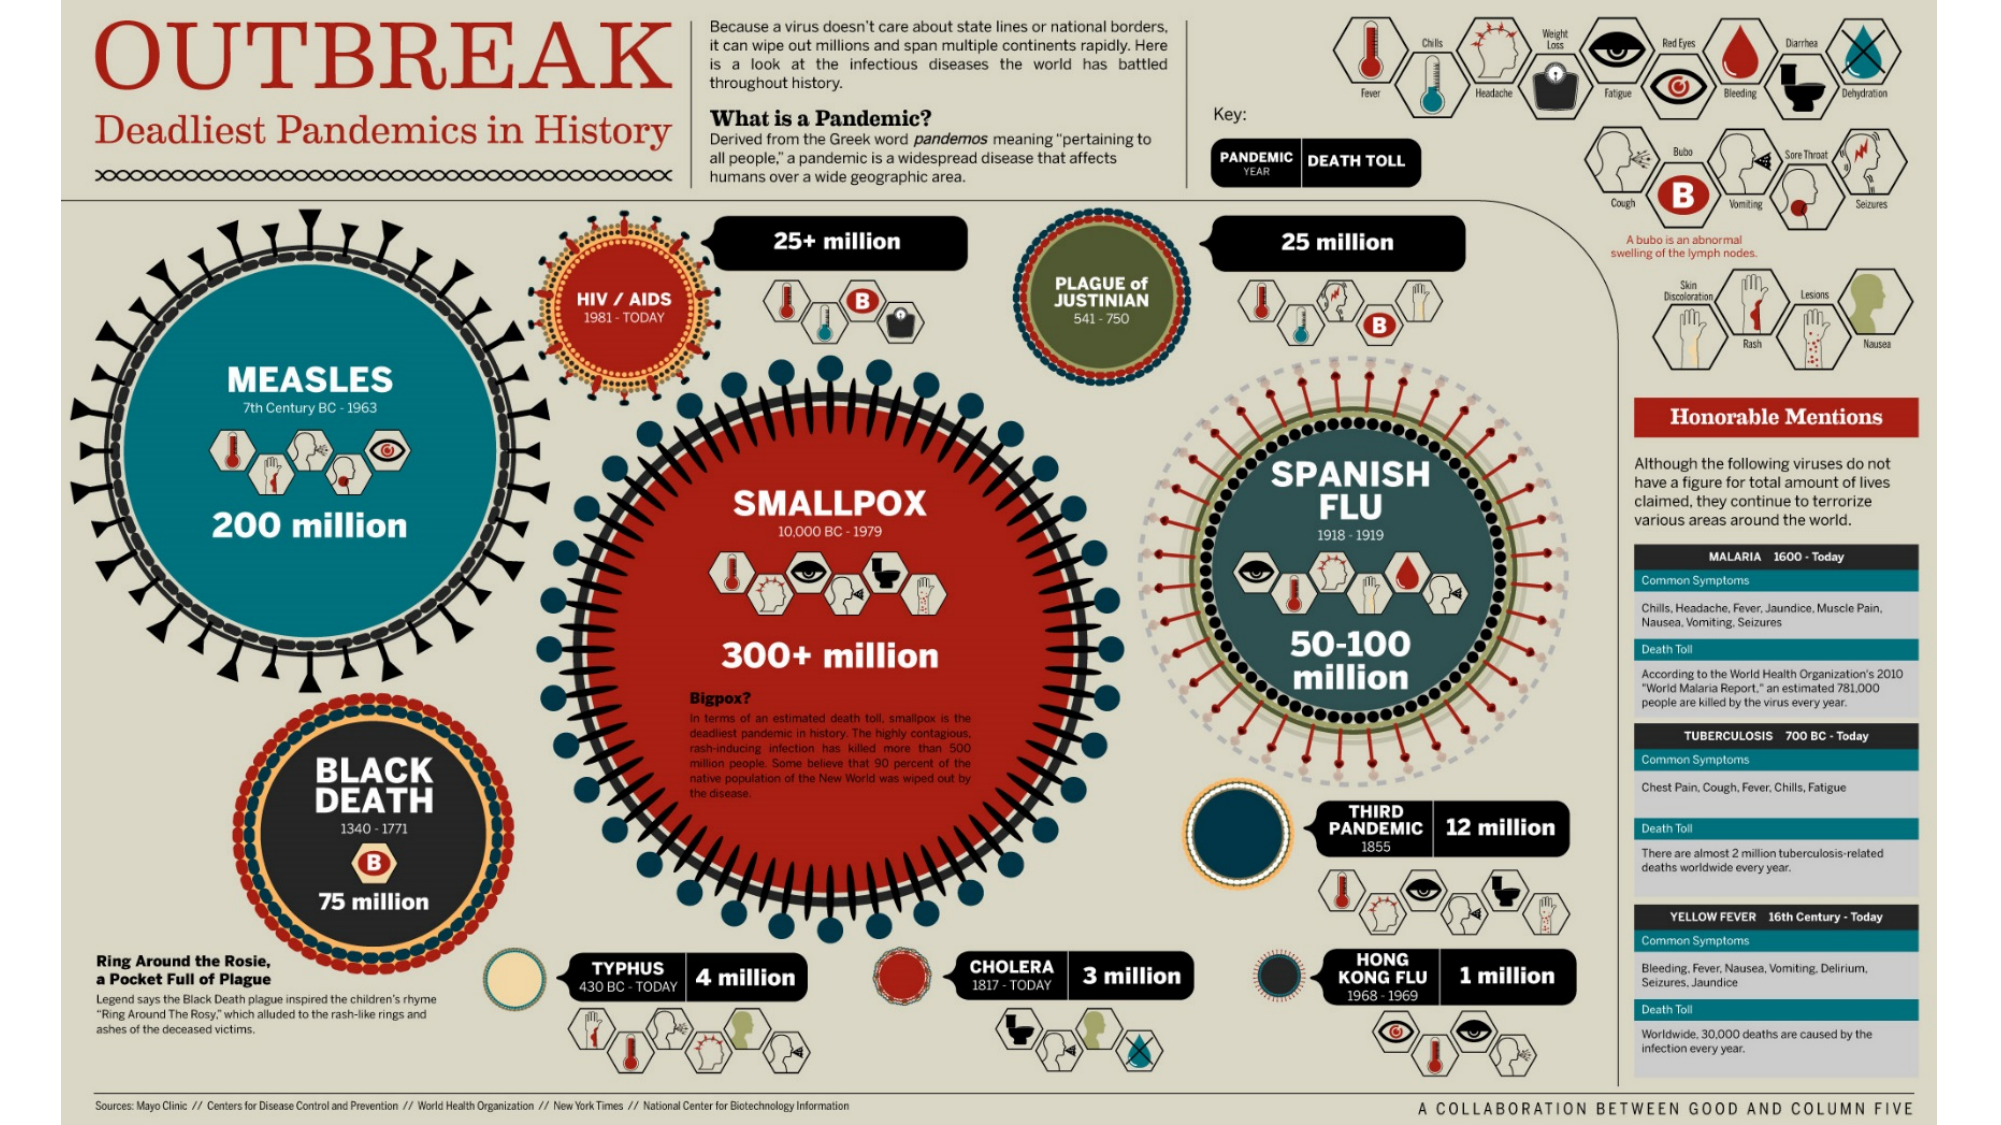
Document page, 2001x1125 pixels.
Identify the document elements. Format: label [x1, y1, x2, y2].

list [61, 0, 1937, 1125]
